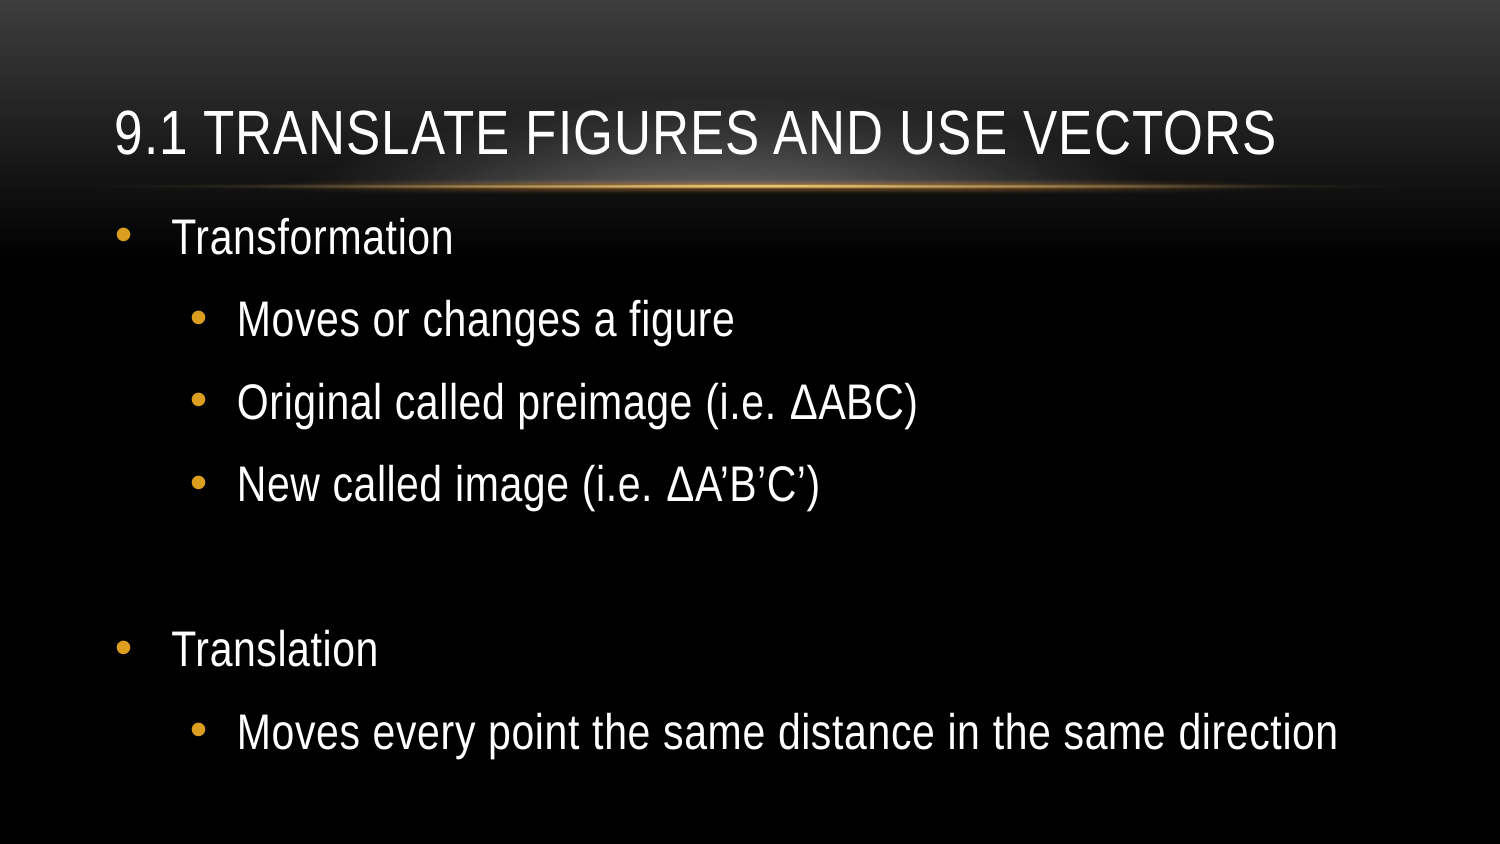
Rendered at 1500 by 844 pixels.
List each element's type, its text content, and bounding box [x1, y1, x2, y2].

picture [0, 0, 1497, 300]
list Transformation Moves or changes a figure Original called preimage (i.e. ΔABC) New called image (i.e. ΔA’B’C’) Translation Moves every point the same distance in the same direction [99, 196, 1400, 779]
title 9.1 Translate Figures and Use Vectors [99, 33, 1400, 175]
